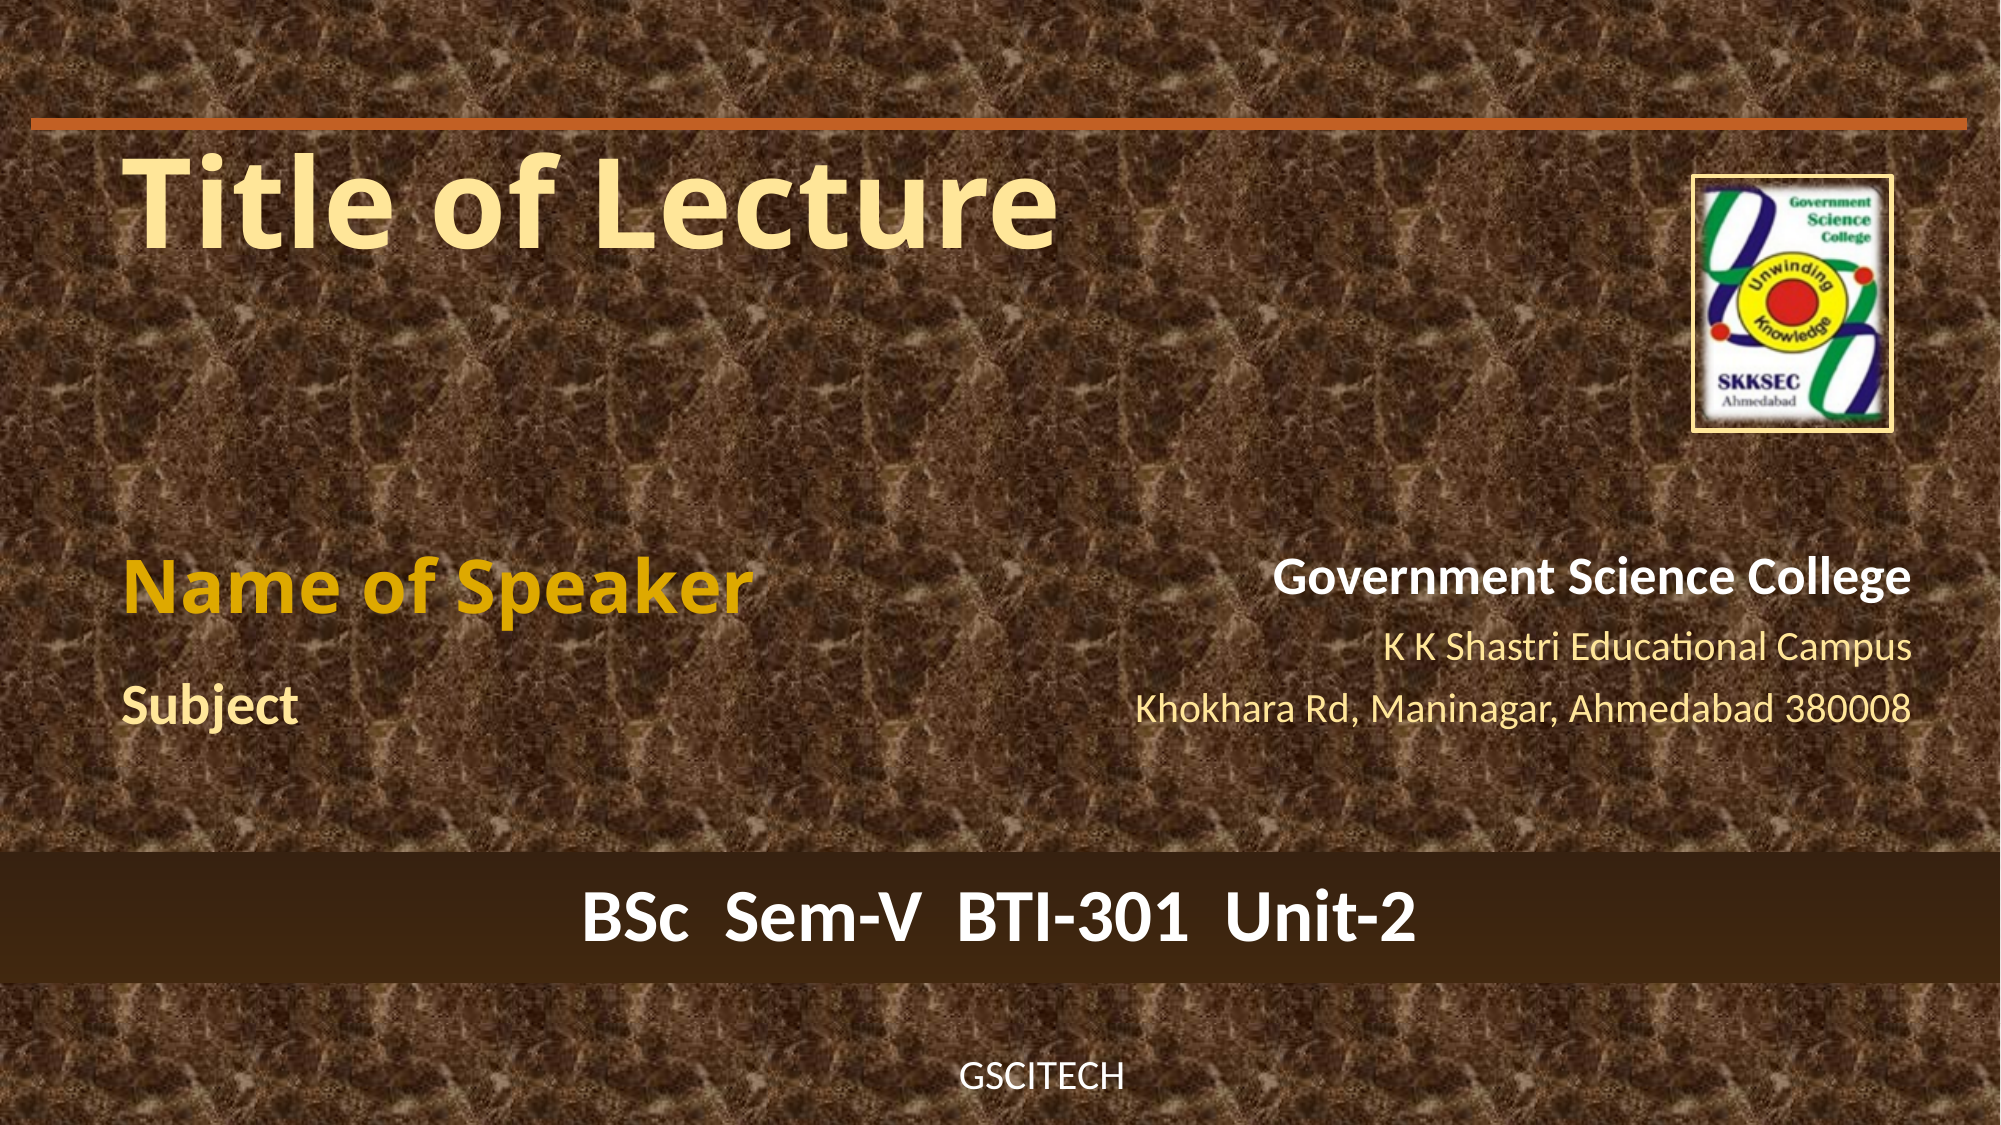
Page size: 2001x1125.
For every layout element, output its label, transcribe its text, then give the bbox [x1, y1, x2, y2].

list Subject [106, 666, 986, 762]
list Name of Speaker [105, 542, 1102, 638]
title Title of Lecture [105, 133, 1720, 450]
list BSc Sem-V BTI-301 Unit-2 [0, 850, 2000, 986]
picture [0, 0, 2001, 1125]
